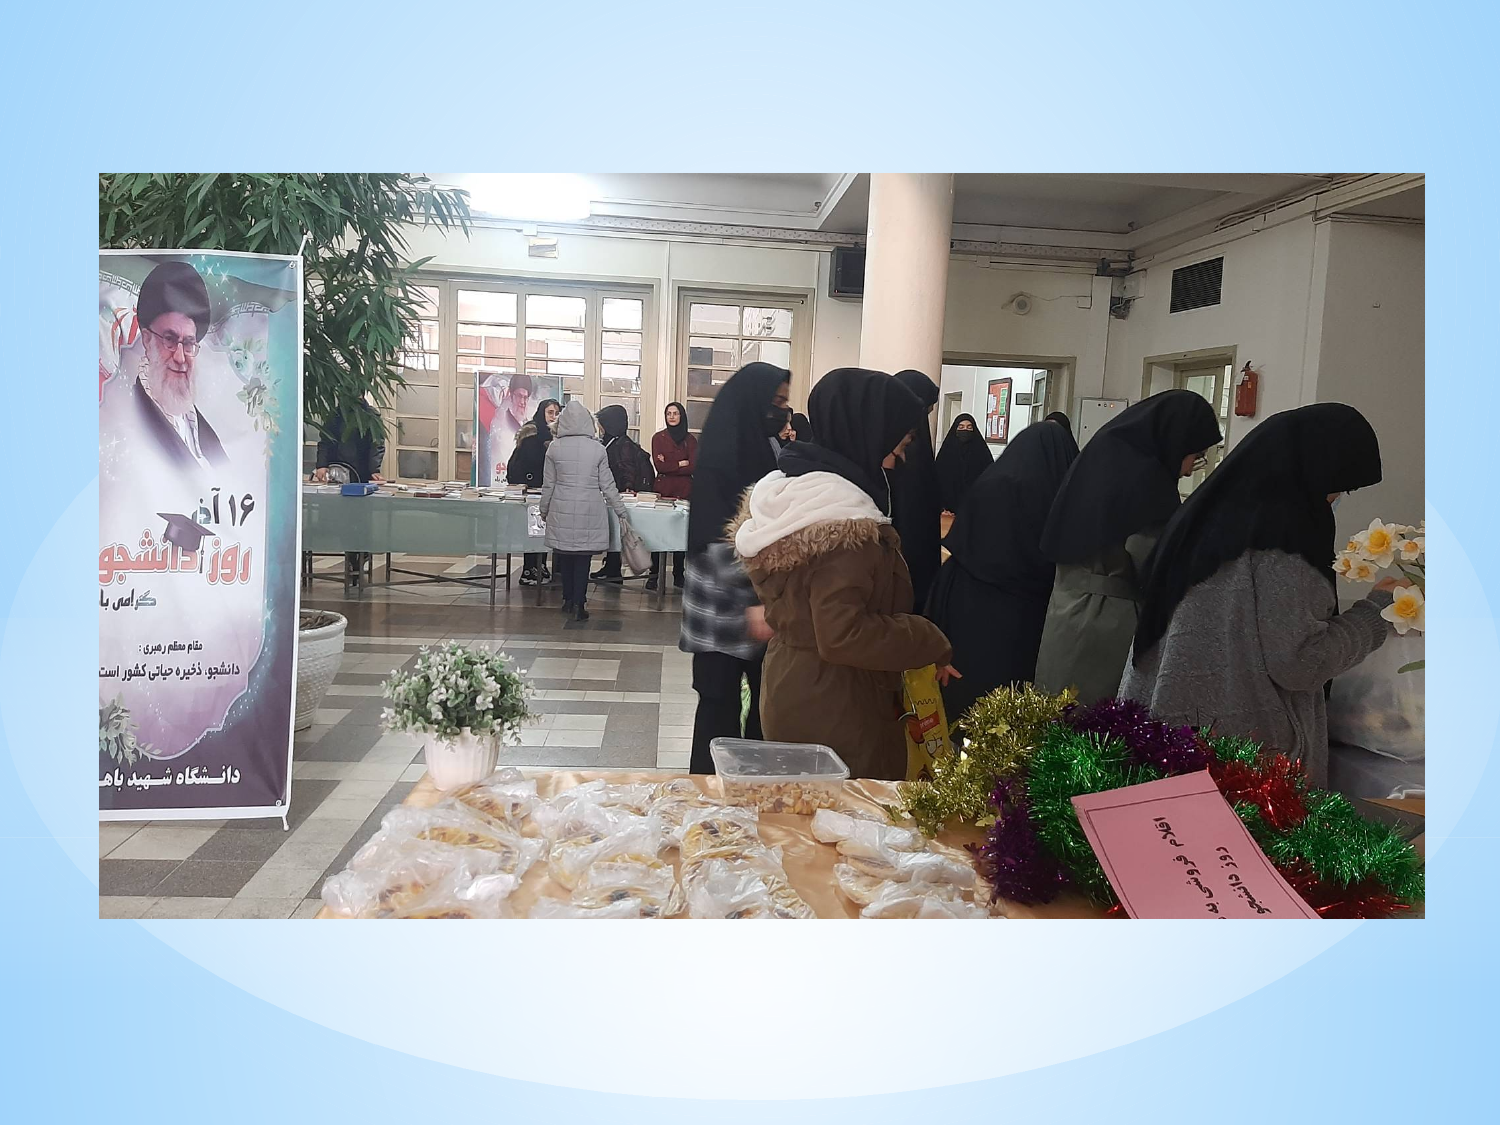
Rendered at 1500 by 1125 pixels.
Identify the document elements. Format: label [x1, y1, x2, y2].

list [99, 173, 1426, 920]
